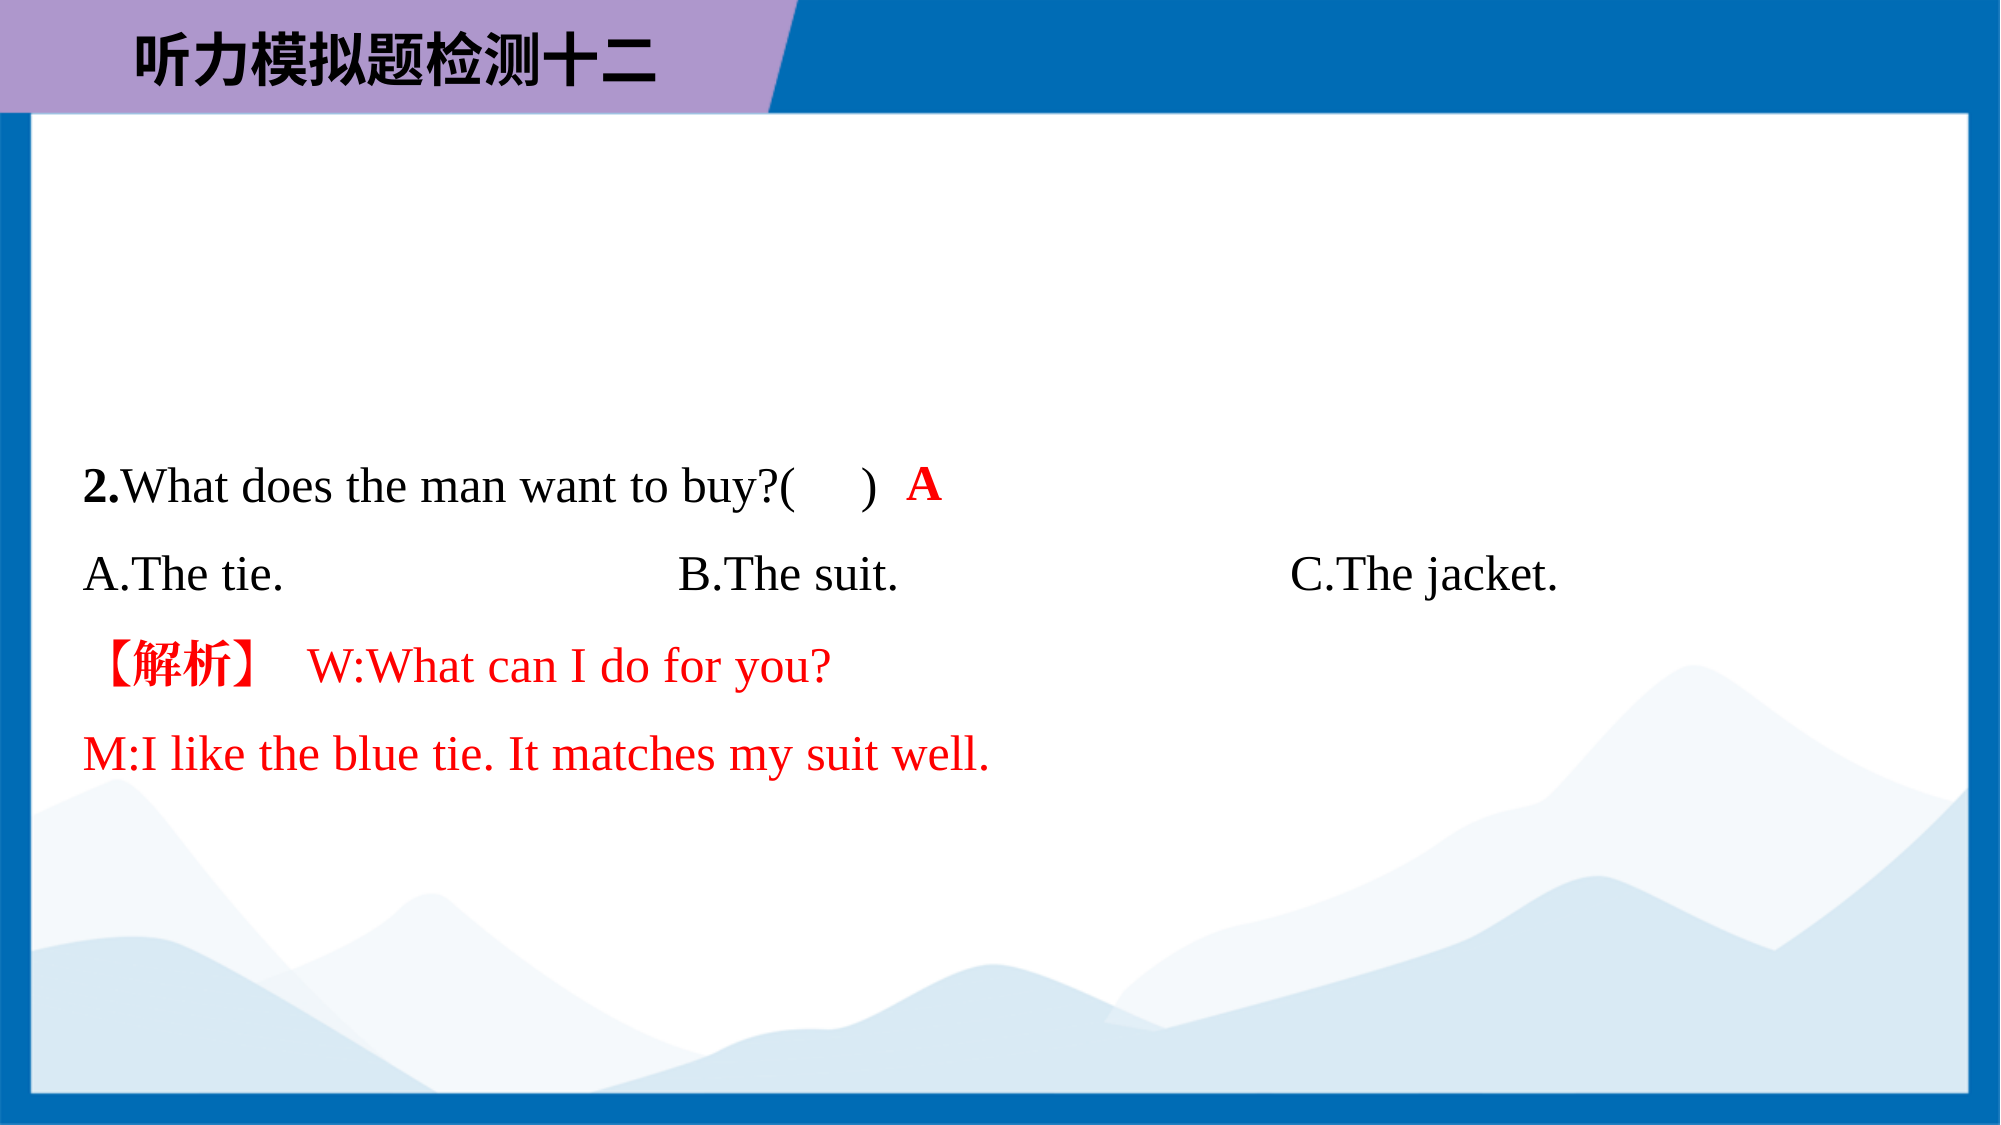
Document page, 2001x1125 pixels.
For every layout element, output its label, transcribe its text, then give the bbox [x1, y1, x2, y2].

text_box 【解析】 W:What can I do for you? M:I like the blue tie. It matches my suit well. [82, 601, 1917, 771]
text_box A [887, 423, 961, 502]
picture [0, 0, 2000, 1125]
text_box 2.What does the man want to buy?( ) [82, 424, 1917, 503]
text_box A.The tie. B.The suit. C.The jacket. [82, 512, 1917, 591]
